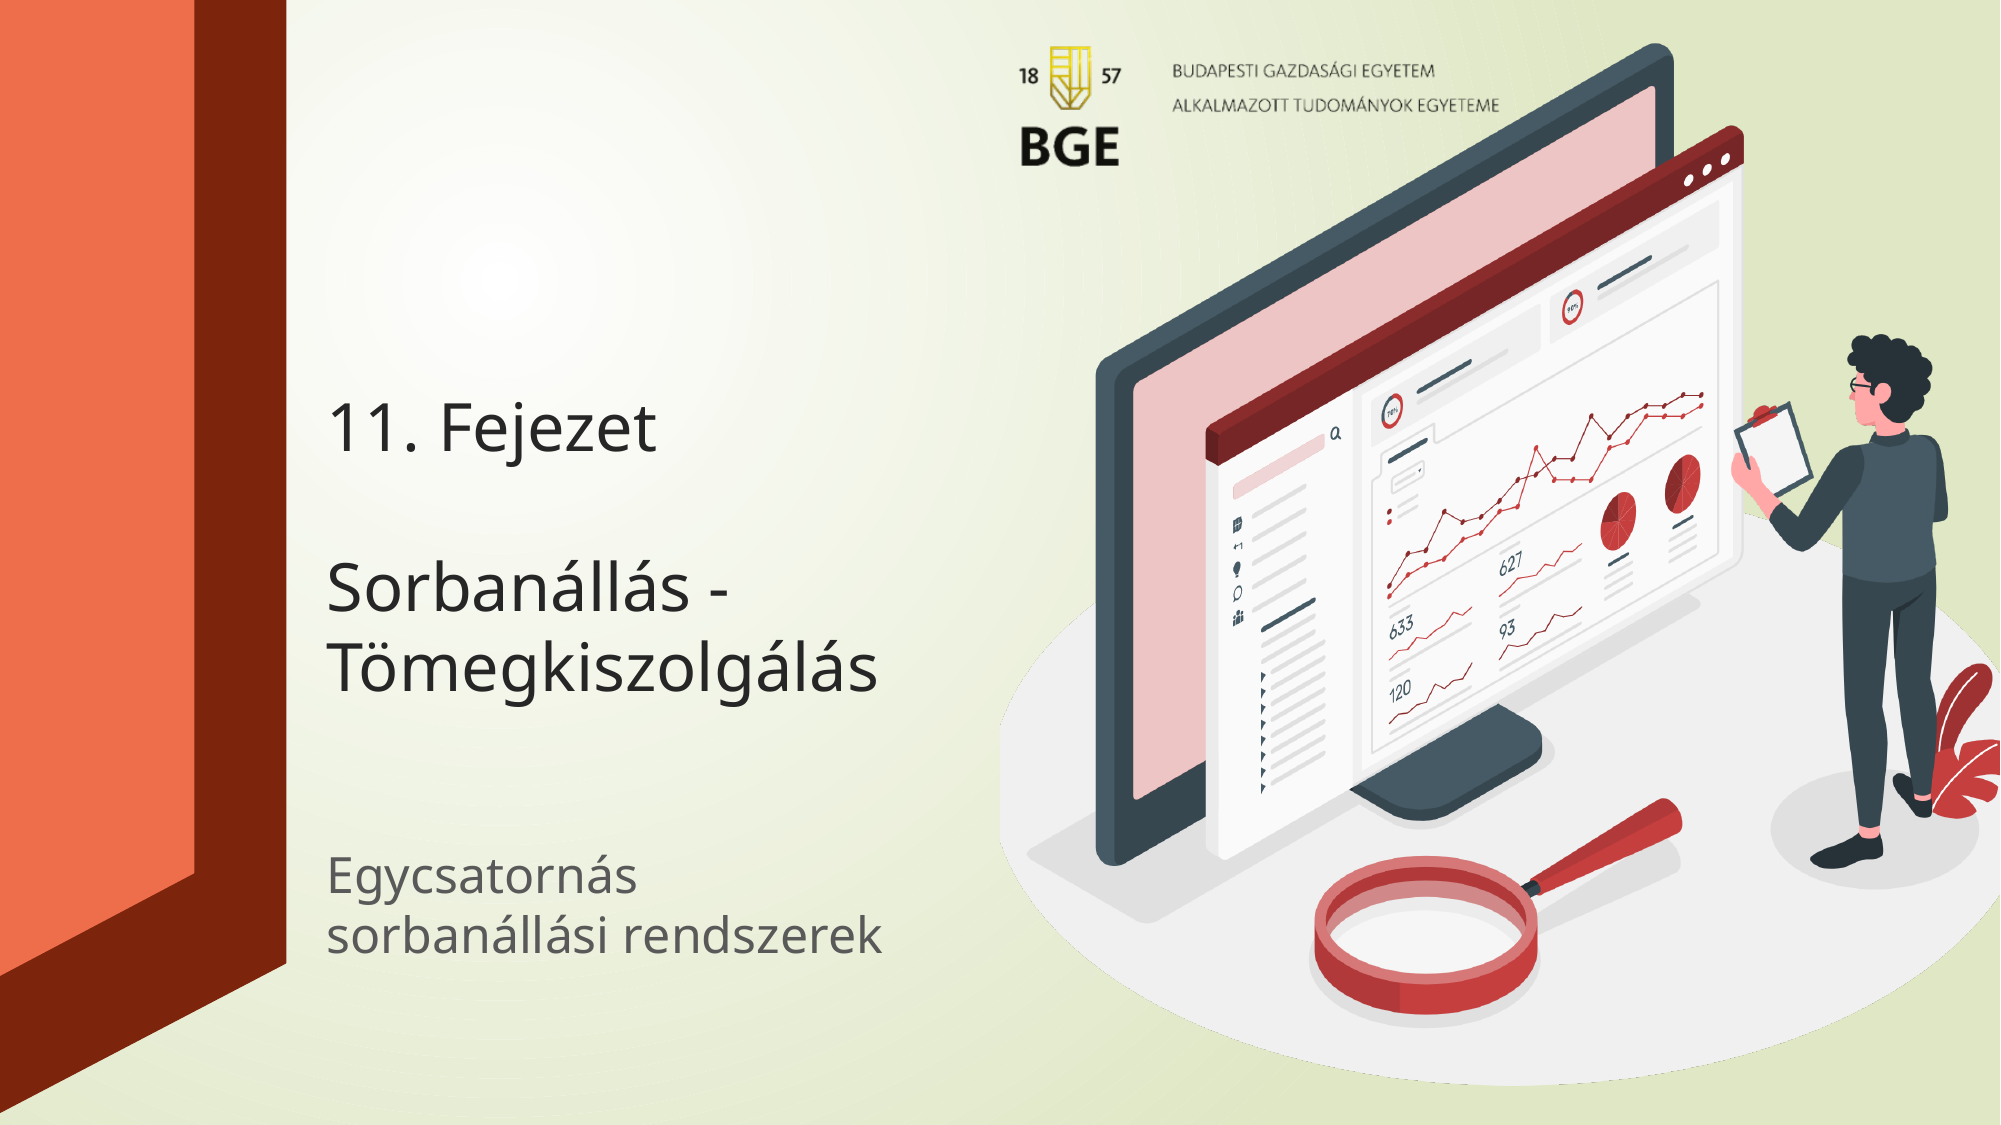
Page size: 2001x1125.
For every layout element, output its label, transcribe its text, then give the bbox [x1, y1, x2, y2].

text_box [0, 0, 195, 976]
text_box [0, 0, 287, 1114]
subtitle Egycsatornás sorbanállási rendszerek [311, 836, 921, 987]
picture [999, 0, 2000, 1125]
title 11. Fejezet Sorbanállás - Tömegkiszolgálás [311, 138, 921, 823]
